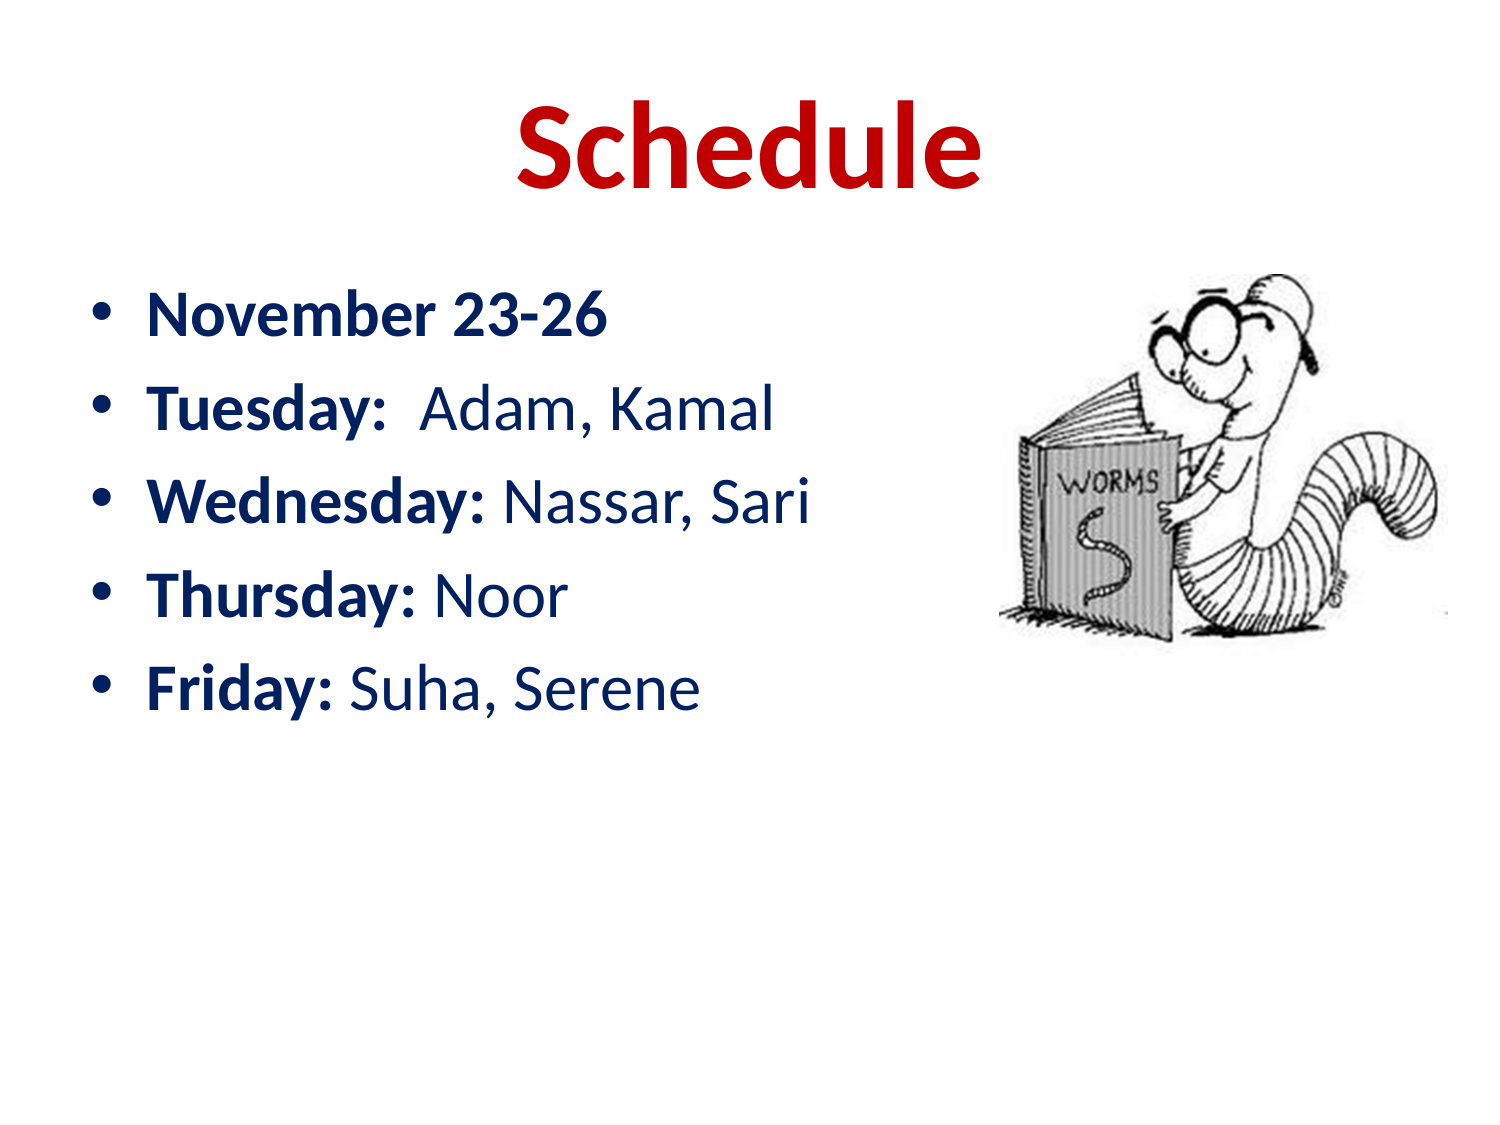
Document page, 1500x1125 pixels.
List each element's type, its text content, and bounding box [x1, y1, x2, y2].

title Schedule [75, 45, 1425, 233]
list November 23-26 Tuesday: Adam, Kamal Wednesday: Nassar, Sari Thursday: Noor Friday: Suha, Serene [75, 262, 1425, 1005]
picture [999, 274, 1448, 665]
